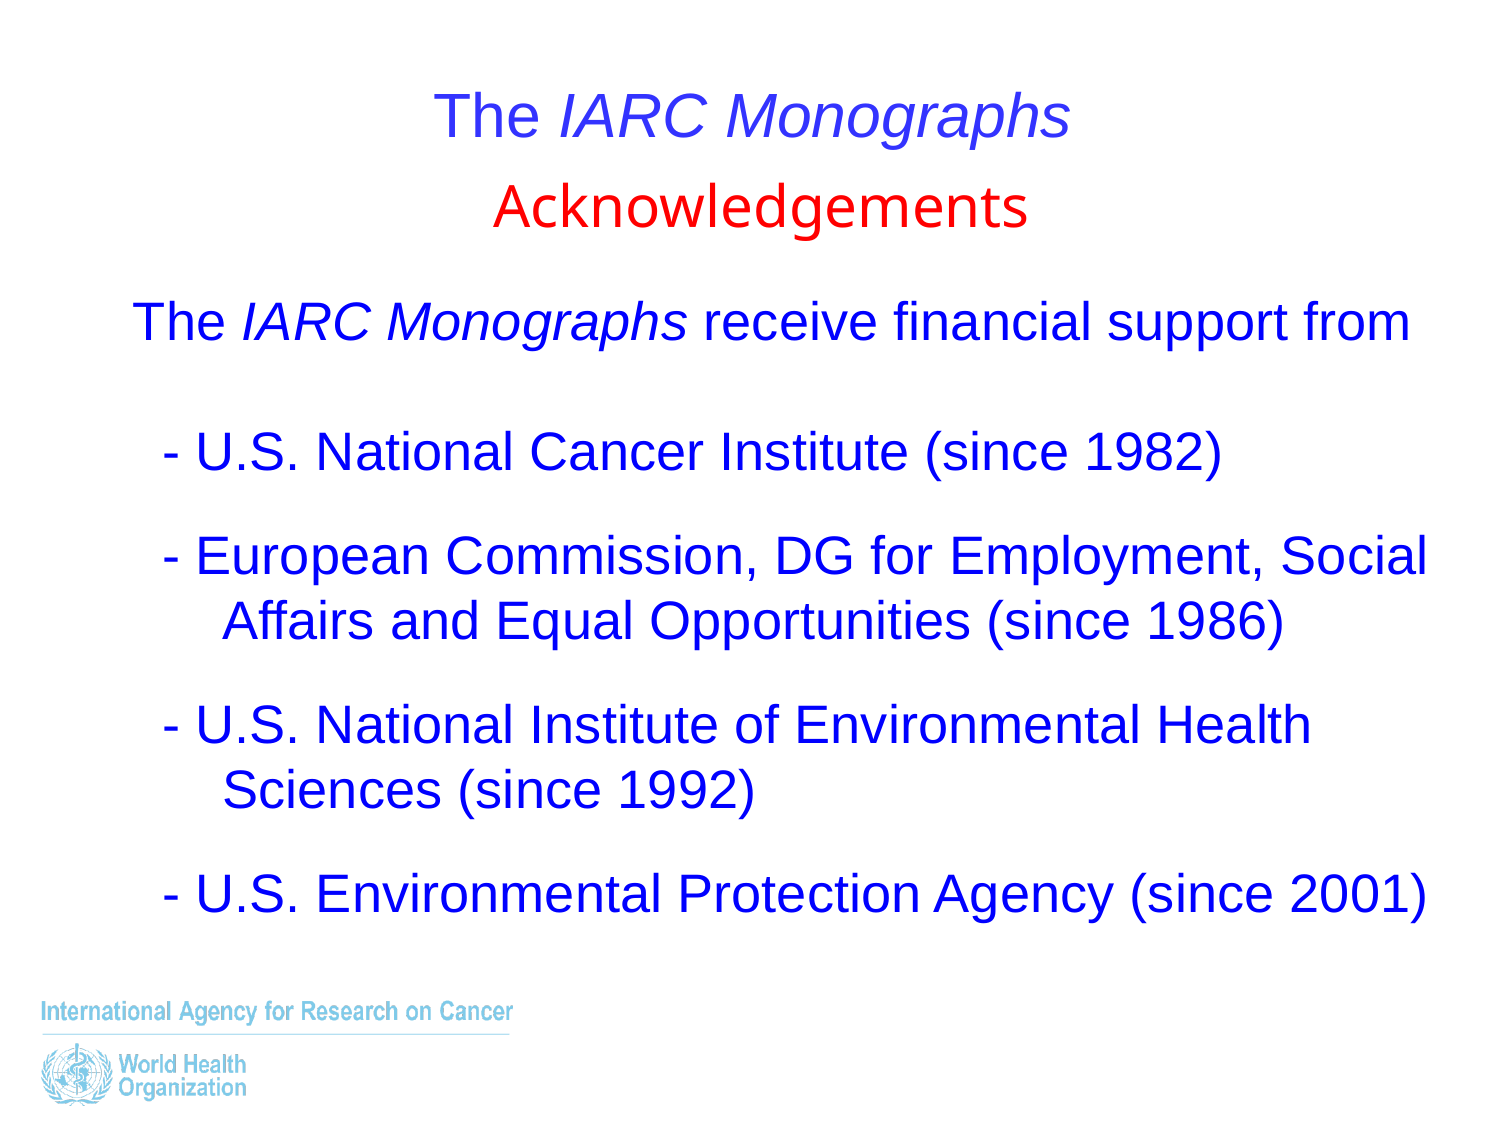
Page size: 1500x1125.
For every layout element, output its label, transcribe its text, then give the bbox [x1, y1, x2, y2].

picture [41, 999, 513, 1106]
title The IARC Monographs Acknowledgements [95, 106, 1411, 193]
list The IARC Monographs receive financial support from - U.S. National Cancer Institute (since 1982) - European Commission, DG for Employment, Social Affairs and Equal Opportunities (since 1986) - U.S. National Institute of Environmental Health Sciences (since 1992) - U.S. Environmental Protection Agency (since 2001) [45, 278, 1468, 969]
